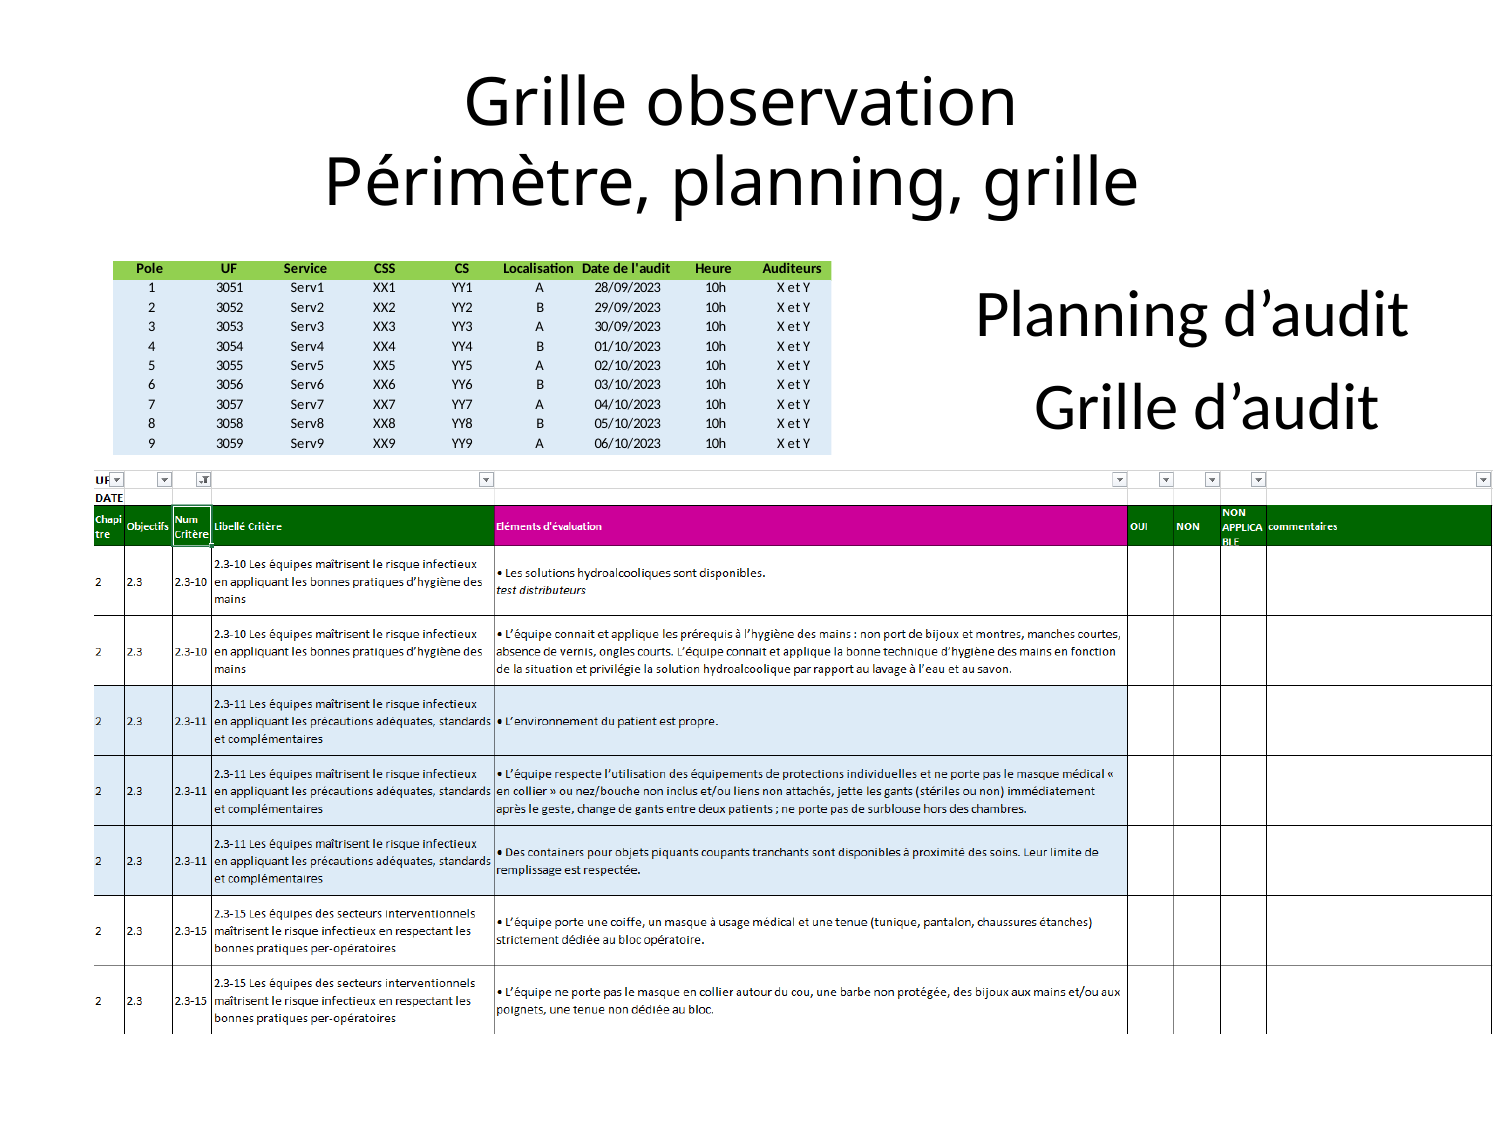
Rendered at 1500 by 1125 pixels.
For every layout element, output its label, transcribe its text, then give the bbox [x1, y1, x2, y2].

title Grille observation Périmètre, planning, grille [75, 45, 1425, 233]
picture [111, 260, 833, 457]
picture [94, 470, 1493, 1034]
list Planning d’audit Grille d’audit [75, 262, 1425, 1005]
